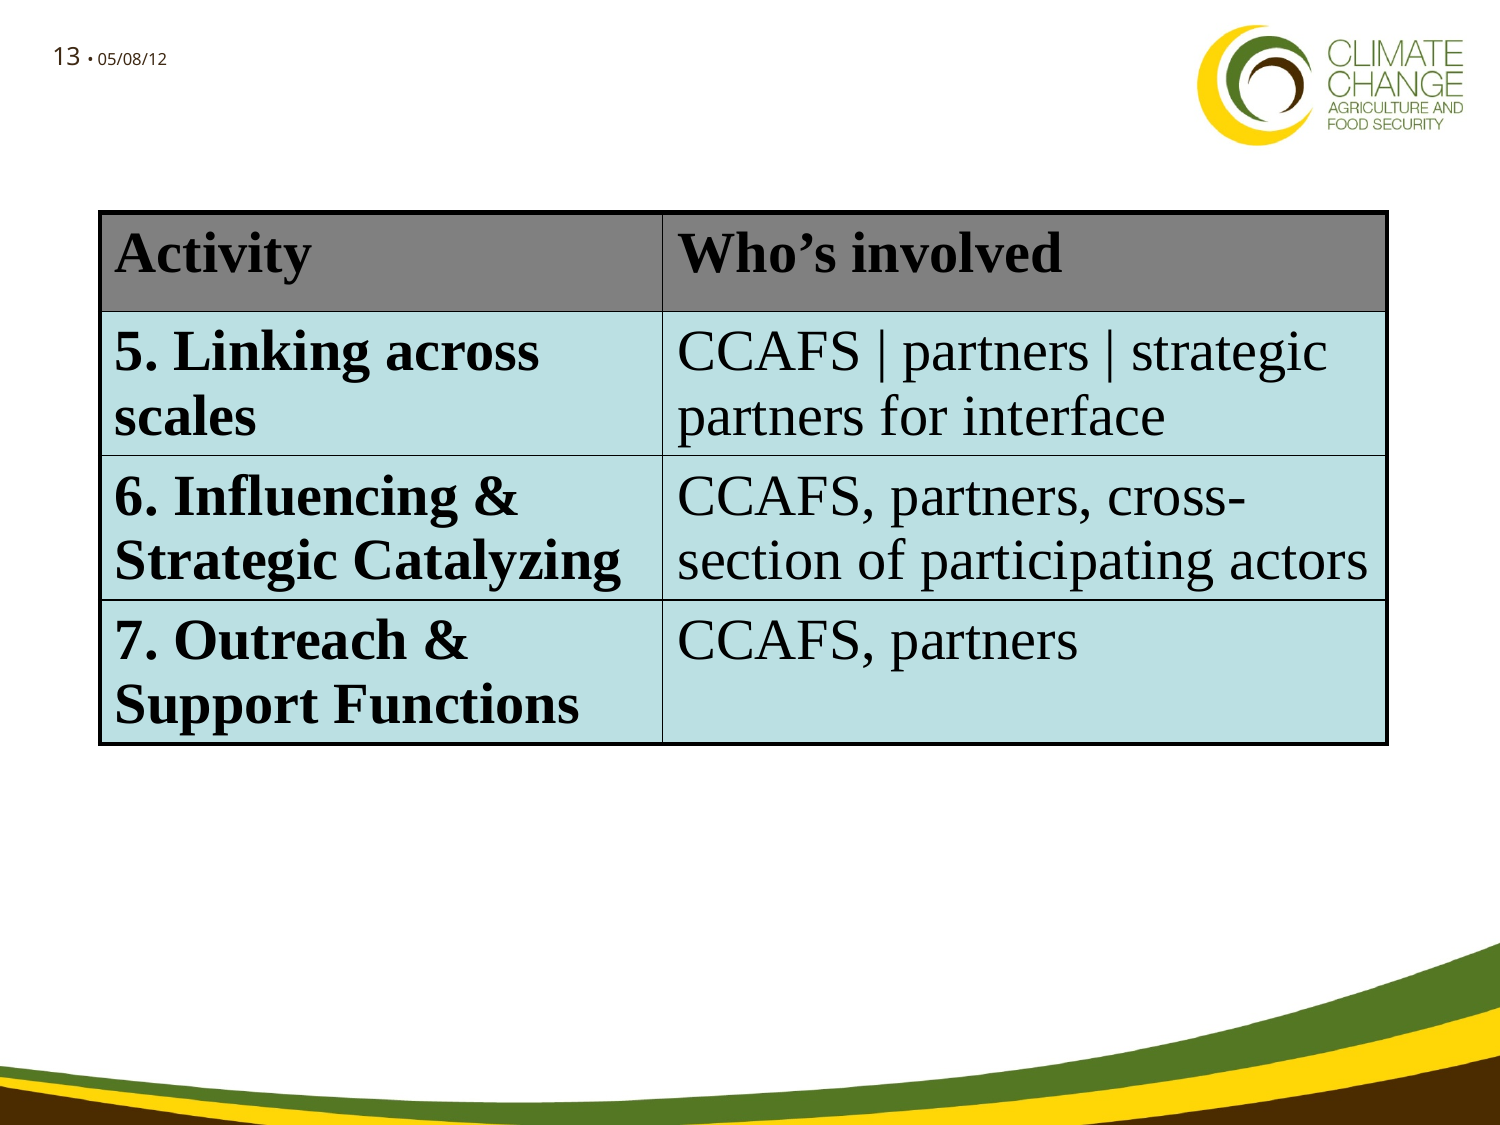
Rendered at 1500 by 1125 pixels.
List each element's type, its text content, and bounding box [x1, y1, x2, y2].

table_cell 6. Influencing & Strategic Catalyzing [102, 456, 662, 599]
table_cell CCAFS, partners [663, 601, 1385, 742]
table_cell CCAFS, partners, cross-section of participating actors [663, 456, 1385, 599]
picture [0, 936, 1500, 1125]
table_cell CCAFS | partners | strategic partners for interface [663, 312, 1385, 455]
table_cell 7. Outreach & Support Functions [102, 601, 662, 742]
table_header Who’s involved [663, 215, 1385, 311]
table_header Activity [102, 215, 662, 311]
table_cell 5. Linking across scales [102, 312, 662, 455]
picture [1183, 12, 1475, 154]
